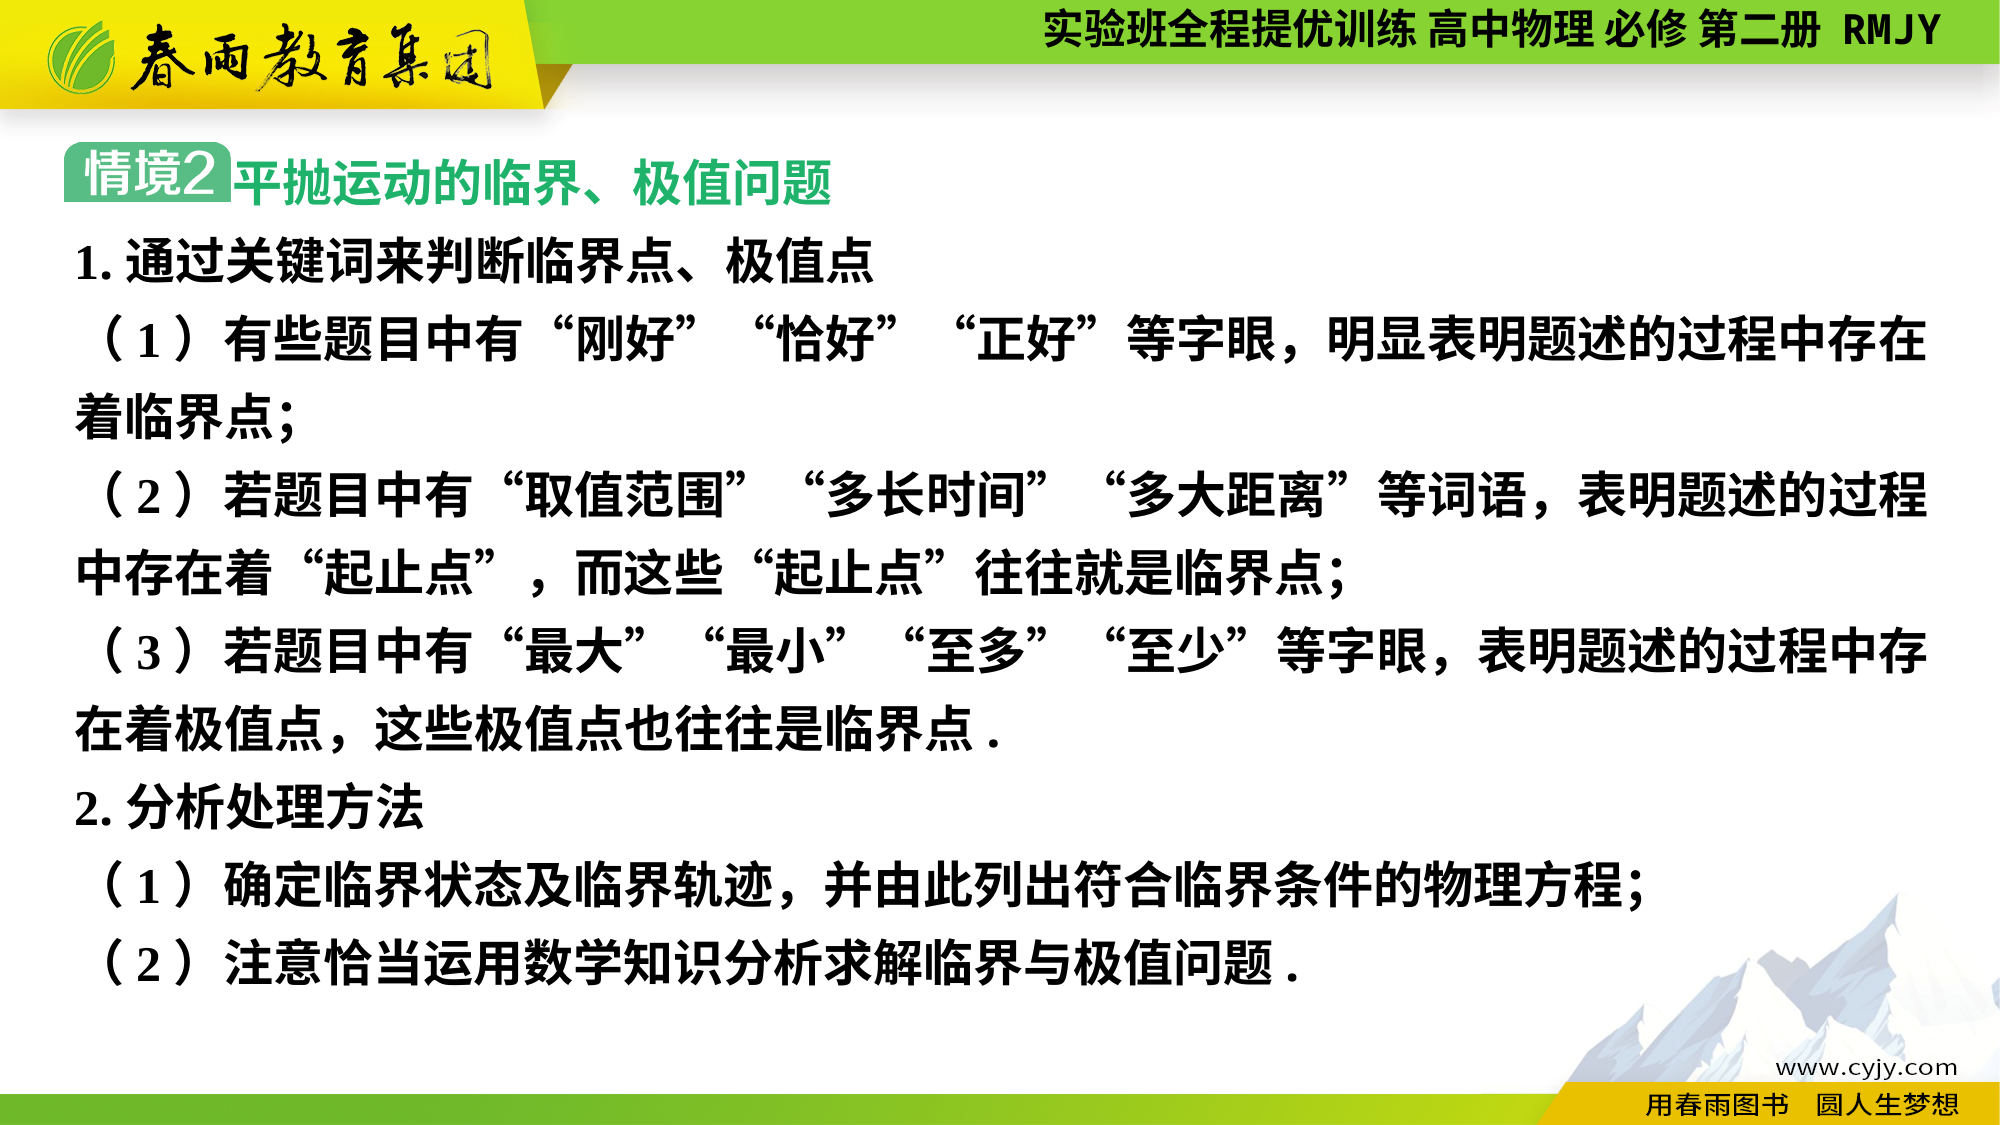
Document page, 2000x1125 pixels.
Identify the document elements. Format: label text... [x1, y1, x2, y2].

picture [0, 0, 2000, 1125]
list 平抛运动的临界、极值问题 1.通过关键词来判断临界点、极值点 （1）有些题目中有“刚好”“恰好”“正好”等字眼，明显表明题述的过程中存在着临界点； （2）若题目中有“取值范围”“多长时间”“多大距离”等词语，表明题述的过程中存在着“起止点”，而这些“起止点”往往就是临界点； （3）若题目中有“最大”“最小”“至多”“至少”等字眼，表明题述的过程中存在着极值点，这些极值点也往往是临界点. 2.分析处理方法 （1）确定临界状态及临界轨迹，并由此列出符合临界条件的物理方程； （2）注意恰当运用数学知识分析求解临界与极值问题. [59, 126, 1944, 1000]
